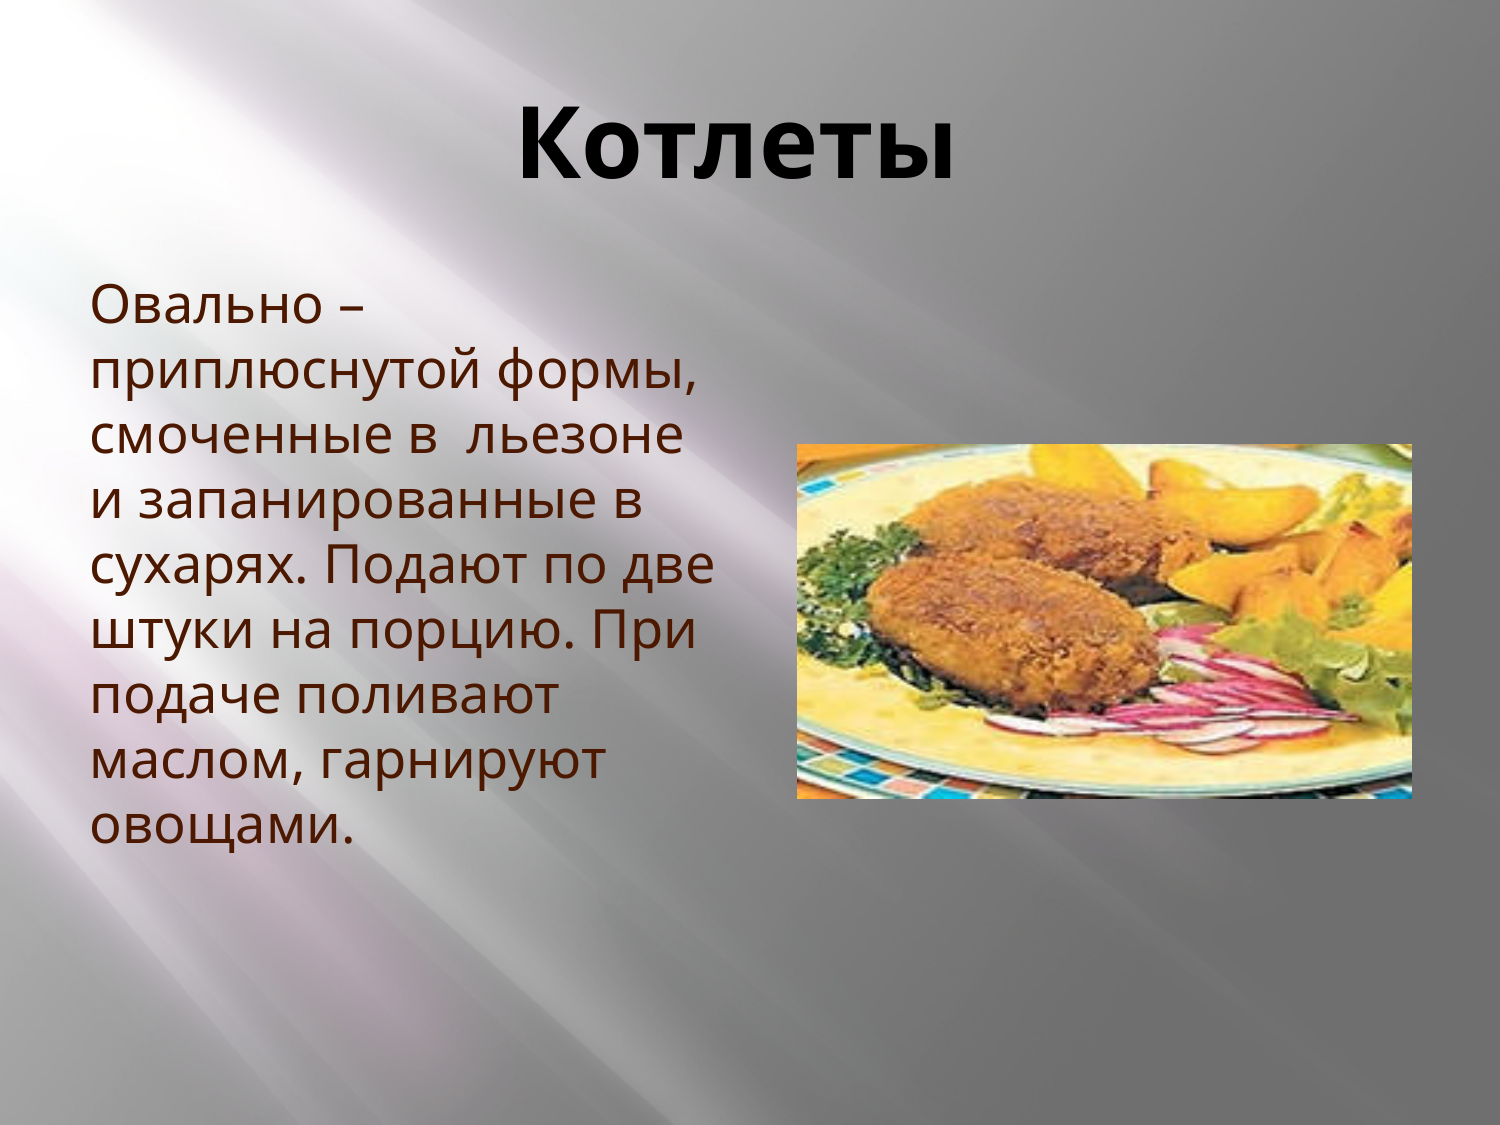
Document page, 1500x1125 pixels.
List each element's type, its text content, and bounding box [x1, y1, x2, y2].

text_box Овально – приплюснутой формы, смоченные в льезоне и запанированные в сухарях. Подают по две штуки на порцию. При подаче поливают маслом, гарнируют овощами. [75, 262, 738, 1005]
picture [0, 0, 1500, 1125]
text_box [762, 262, 1425, 1005]
text_box Котлеты [75, 45, 1425, 233]
